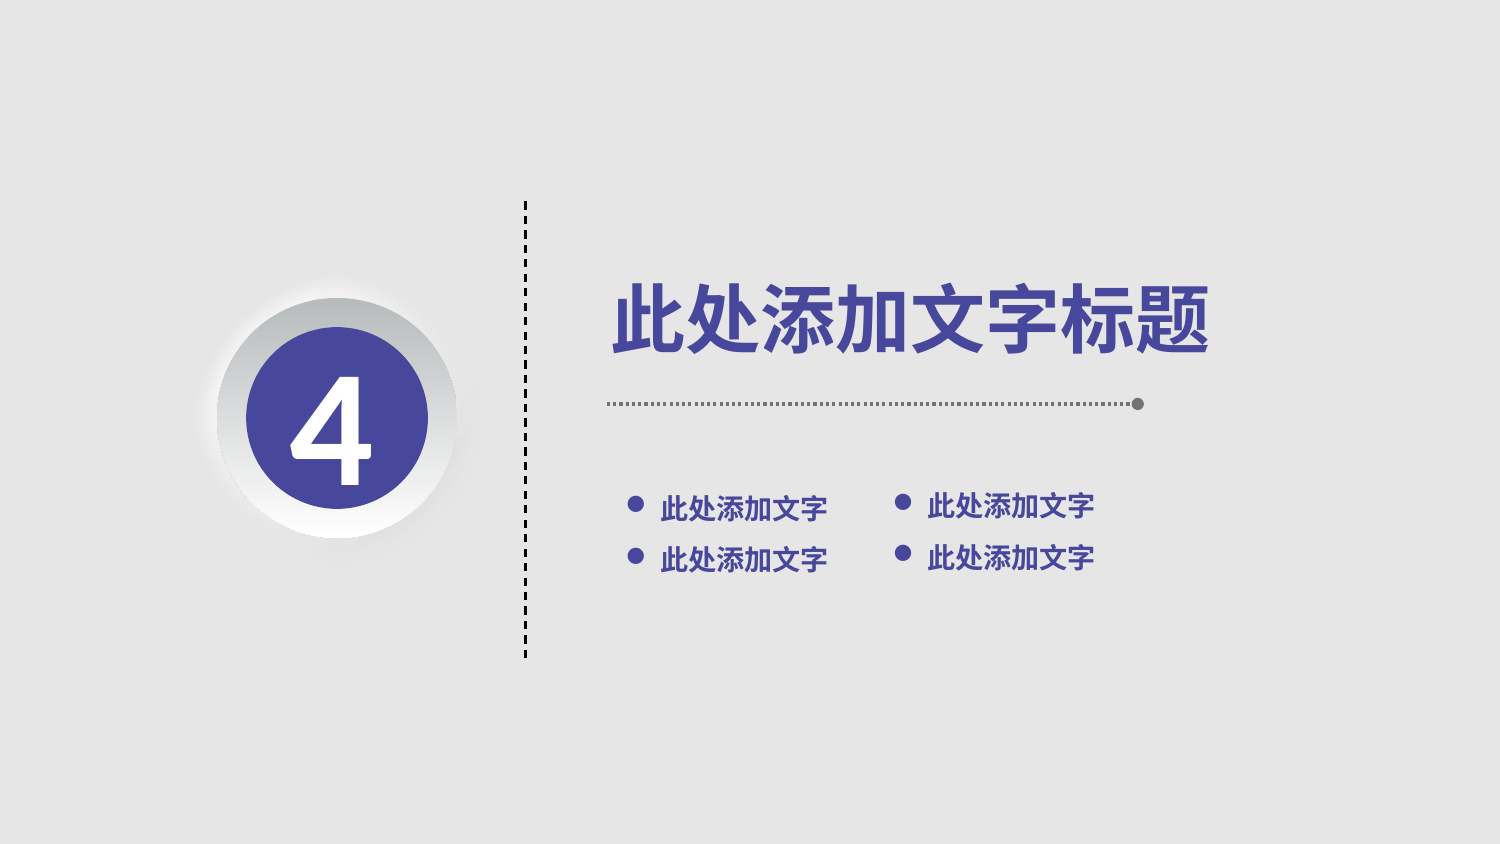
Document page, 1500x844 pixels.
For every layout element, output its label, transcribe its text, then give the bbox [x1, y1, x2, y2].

text_box 此处添加文字 [614, 537, 841, 582]
text_box 此处添加文字 [881, 534, 1108, 580]
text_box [186, 267, 488, 569]
text_box 此处添加文字 [614, 485, 841, 531]
text_box 此处添加文字 [881, 482, 1108, 528]
text_box 此处添加文字标题 [599, 267, 1223, 369]
